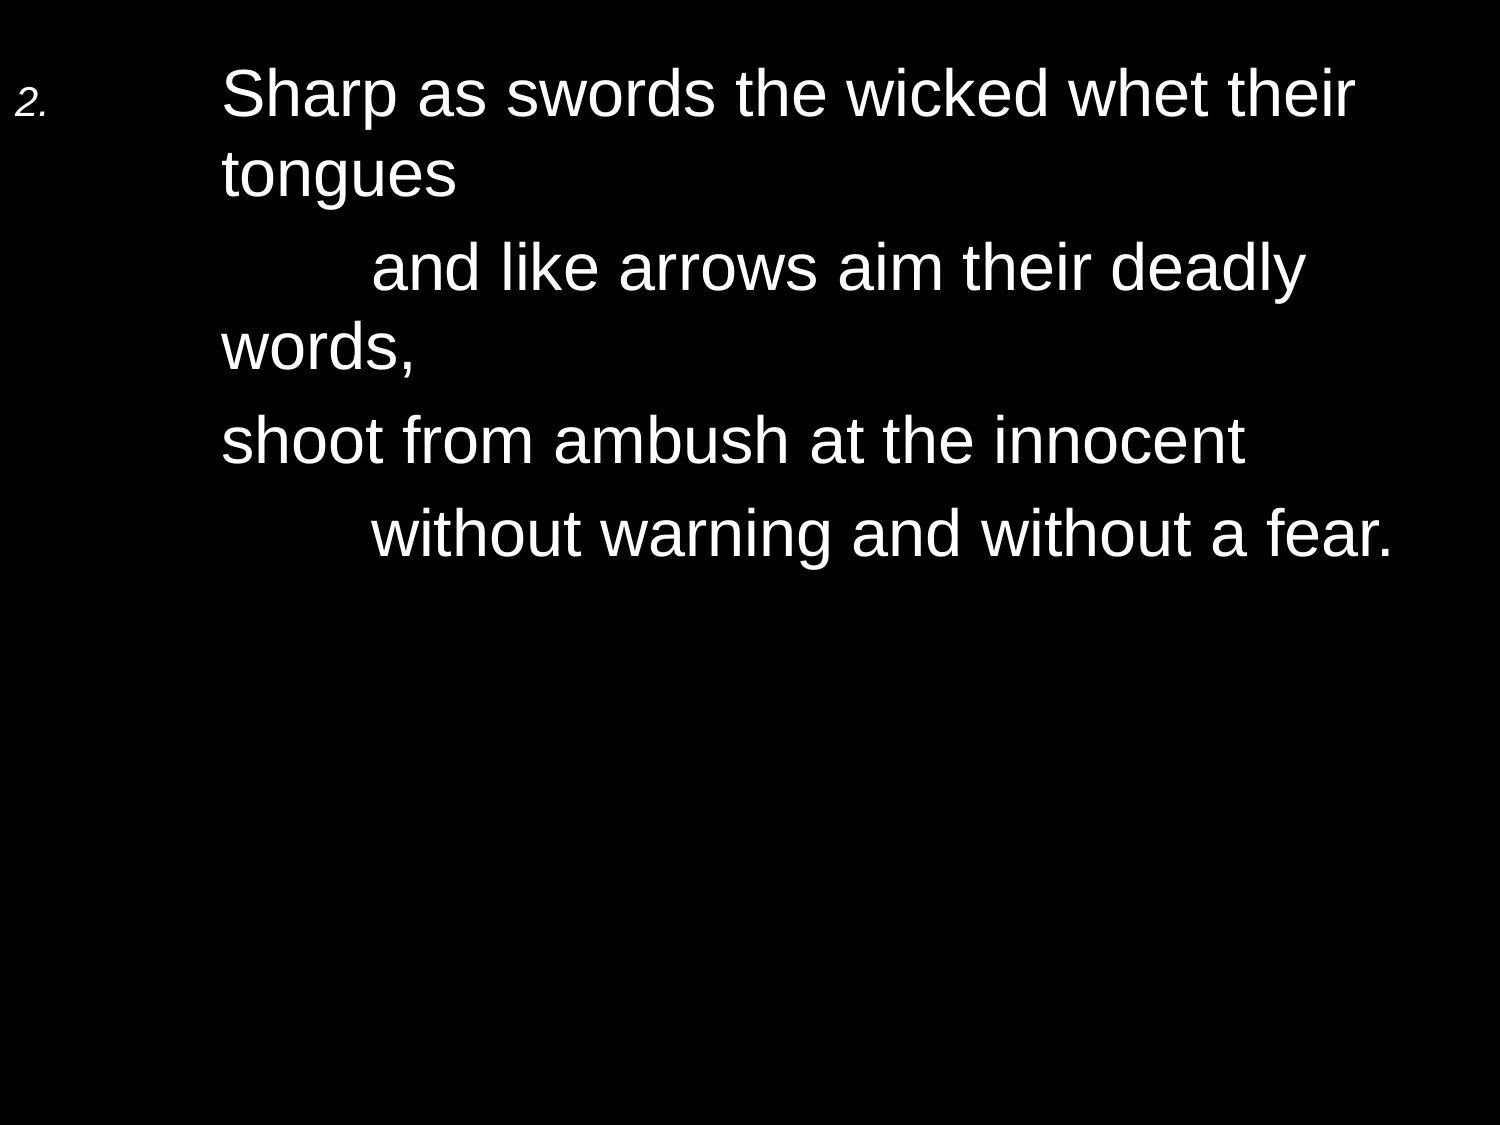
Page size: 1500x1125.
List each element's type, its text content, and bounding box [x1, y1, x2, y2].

list 2. Sharp as swords the wicked whet their tongues and like arrows aim their deadly words, shoot from ambush at the innocent without warning and without a fear. [0, 42, 1500, 1047]
